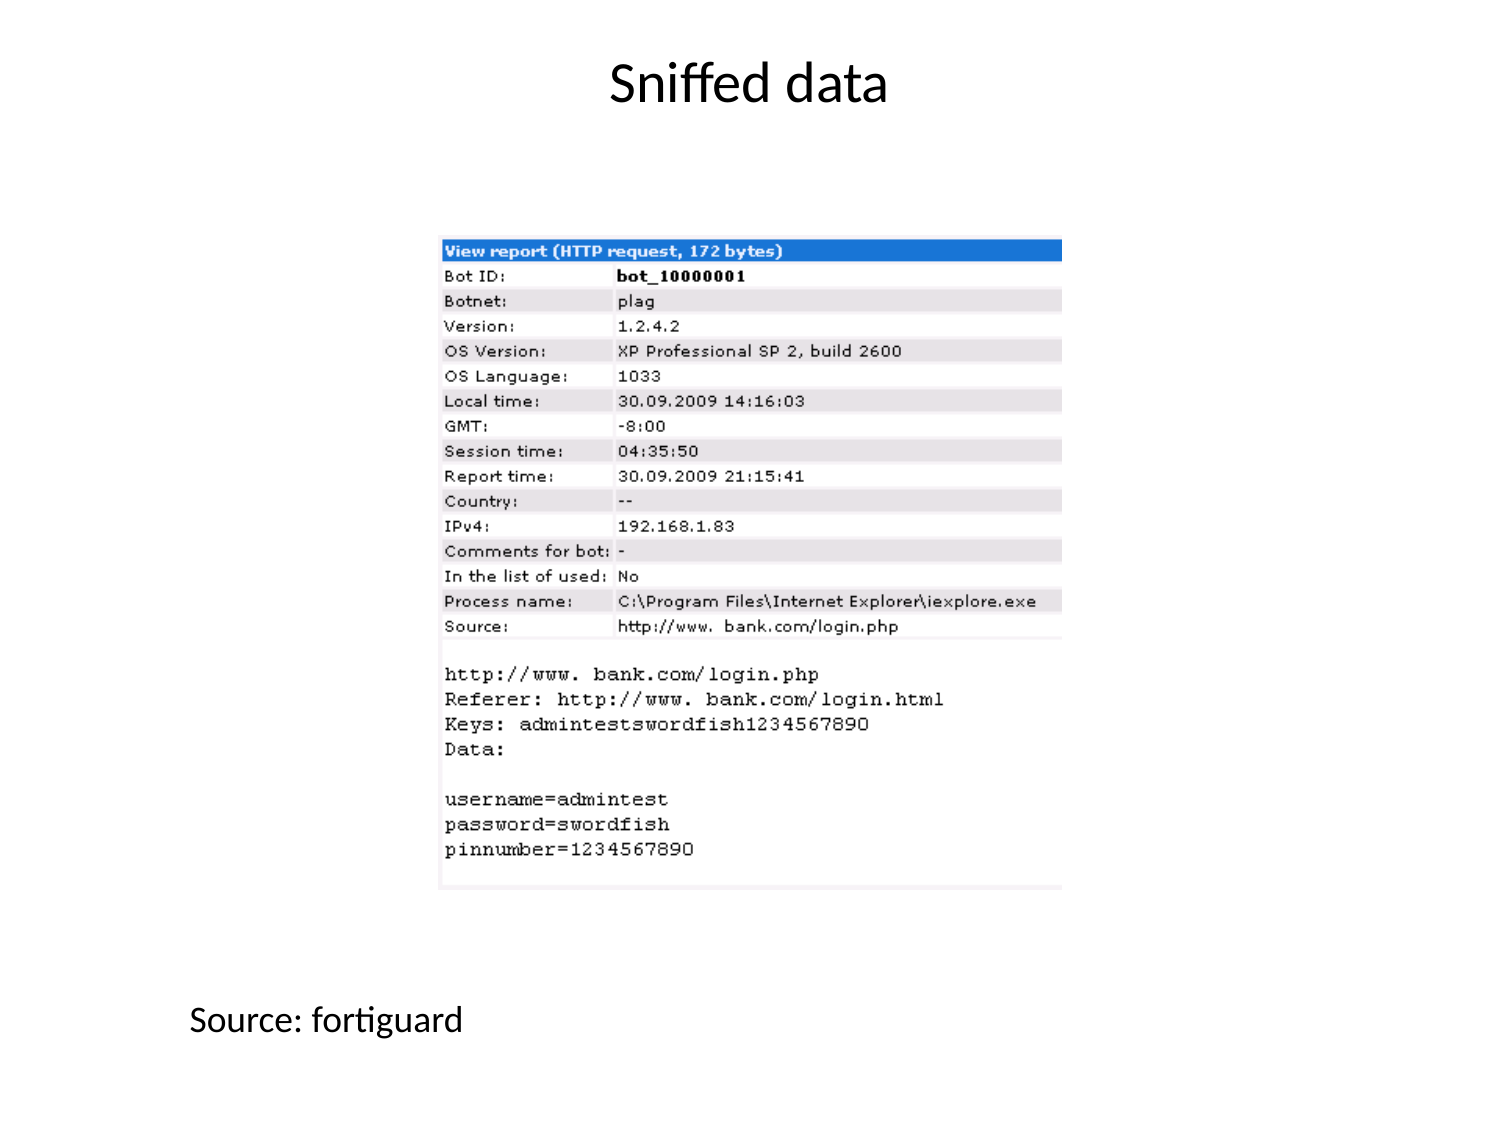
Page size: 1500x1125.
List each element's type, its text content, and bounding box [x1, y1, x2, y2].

text_box Source: fortiguard [174, 987, 625, 1048]
picture [438, 234, 1062, 890]
title Sniffed data [75, 45, 1425, 113]
